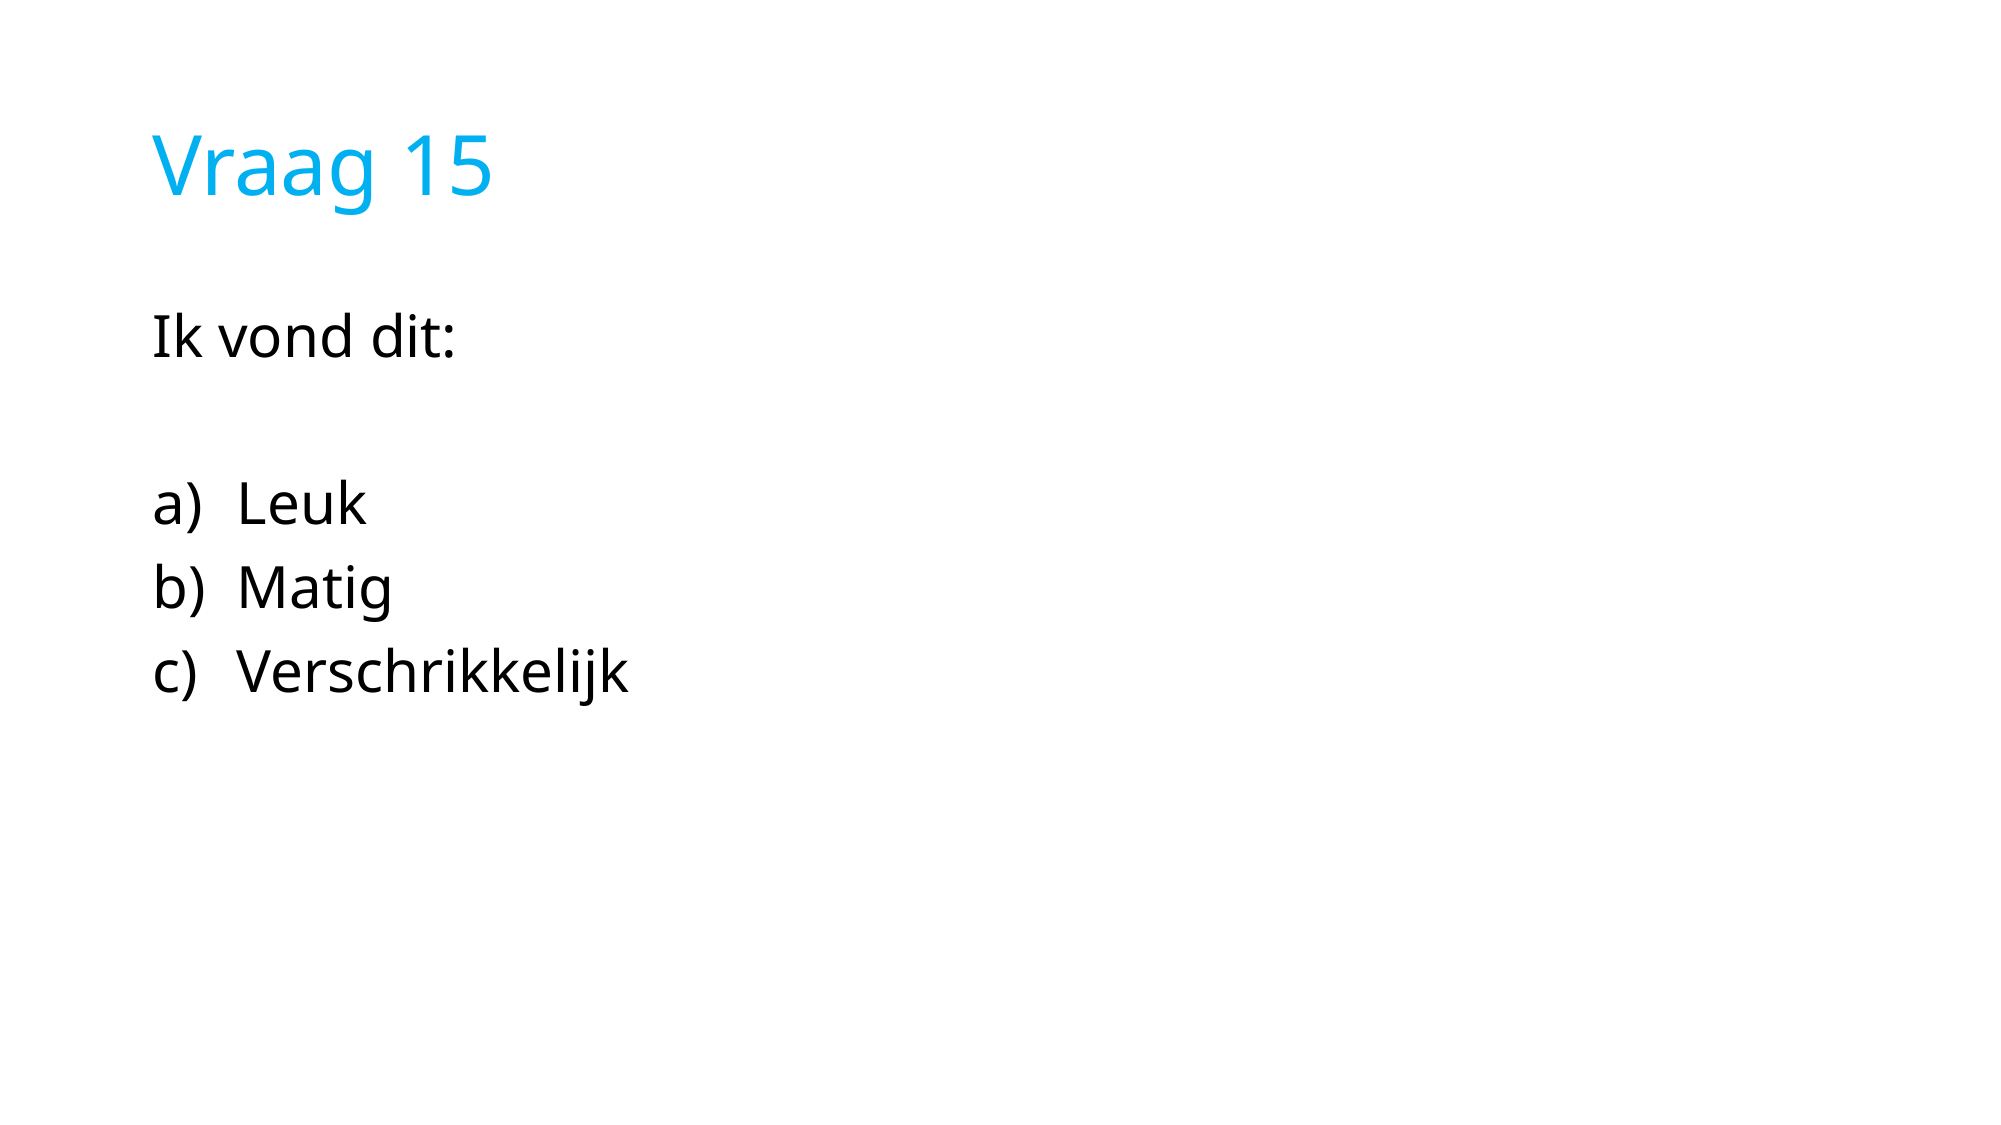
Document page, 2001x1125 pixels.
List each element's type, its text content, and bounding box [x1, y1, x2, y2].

list Ik vond dit: Leuk Matig Verschrikkelijk [137, 299, 1863, 1014]
title Vraag 15 [137, 59, 1863, 278]
